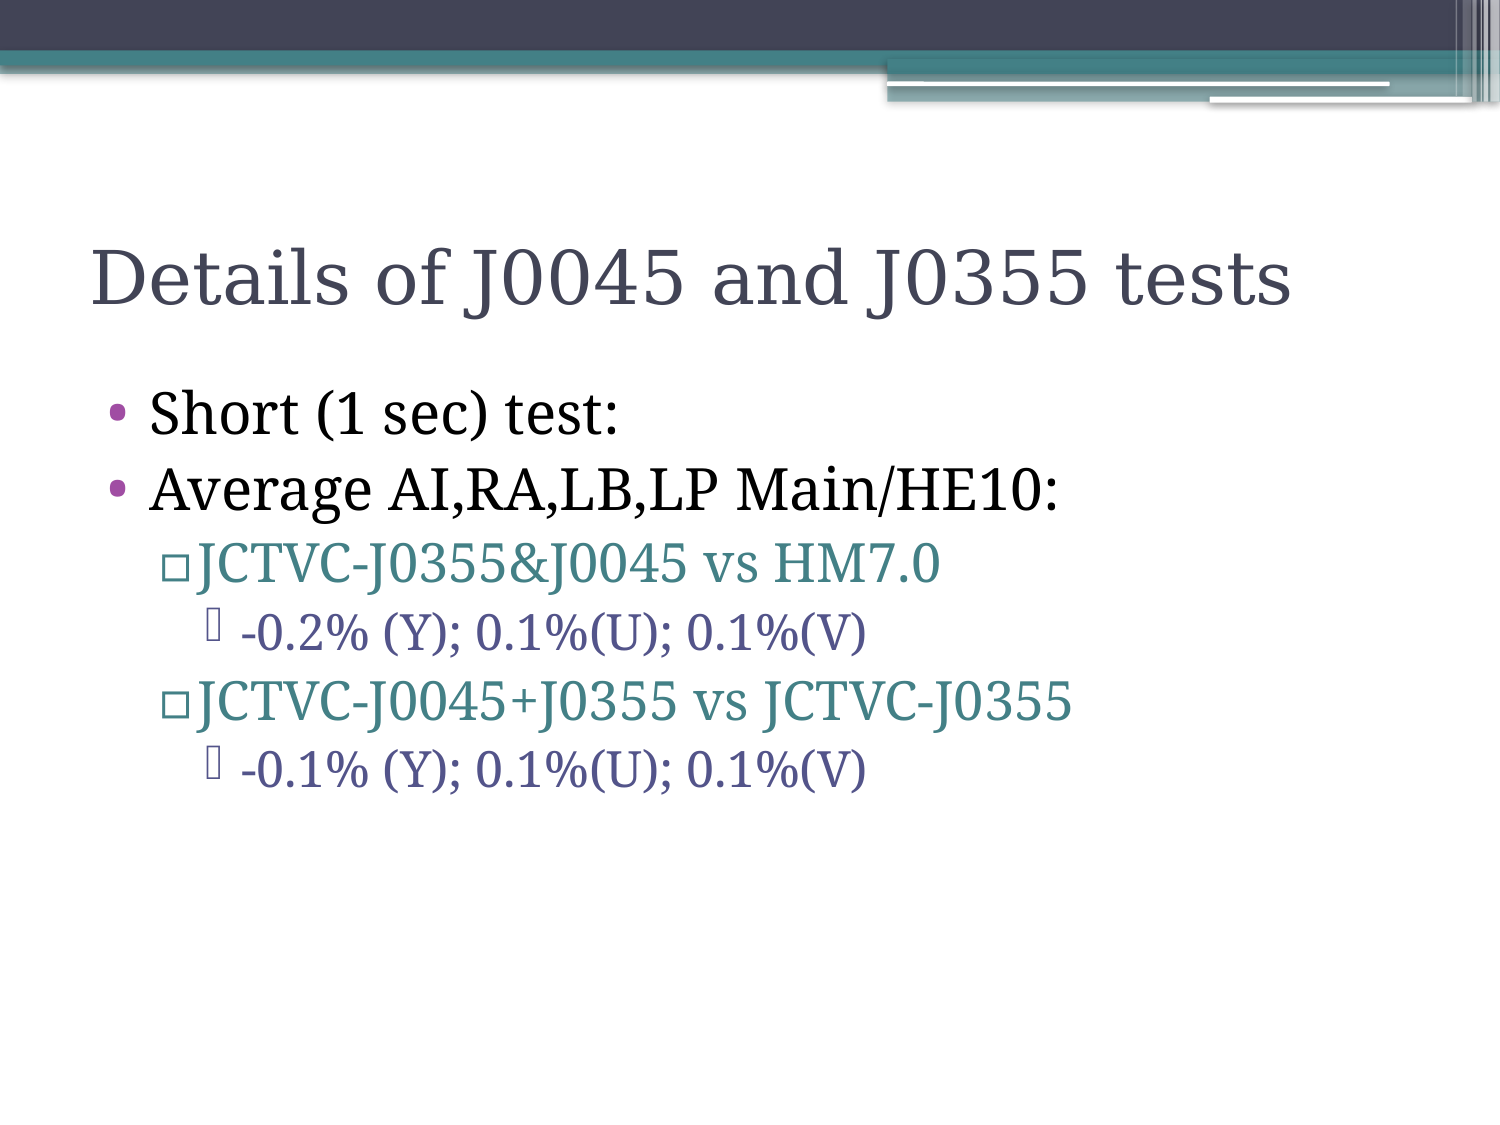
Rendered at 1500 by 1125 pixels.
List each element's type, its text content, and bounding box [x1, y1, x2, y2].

list Short (1 sec) test: Average AI,RA,LB,LP Main/HE10: JCTVC-J0355&J0045 vs HM7.0 -0.2% (Y); 0.1%(U); 0.1%(V) JCTVC-J0045+J0355 vs JCTVC-J0355 -0.1% (Y); 0.1%(U); 0.1%(V) [75, 368, 1425, 1079]
title Details of J0045 and J0355 tests [75, 187, 1425, 363]
